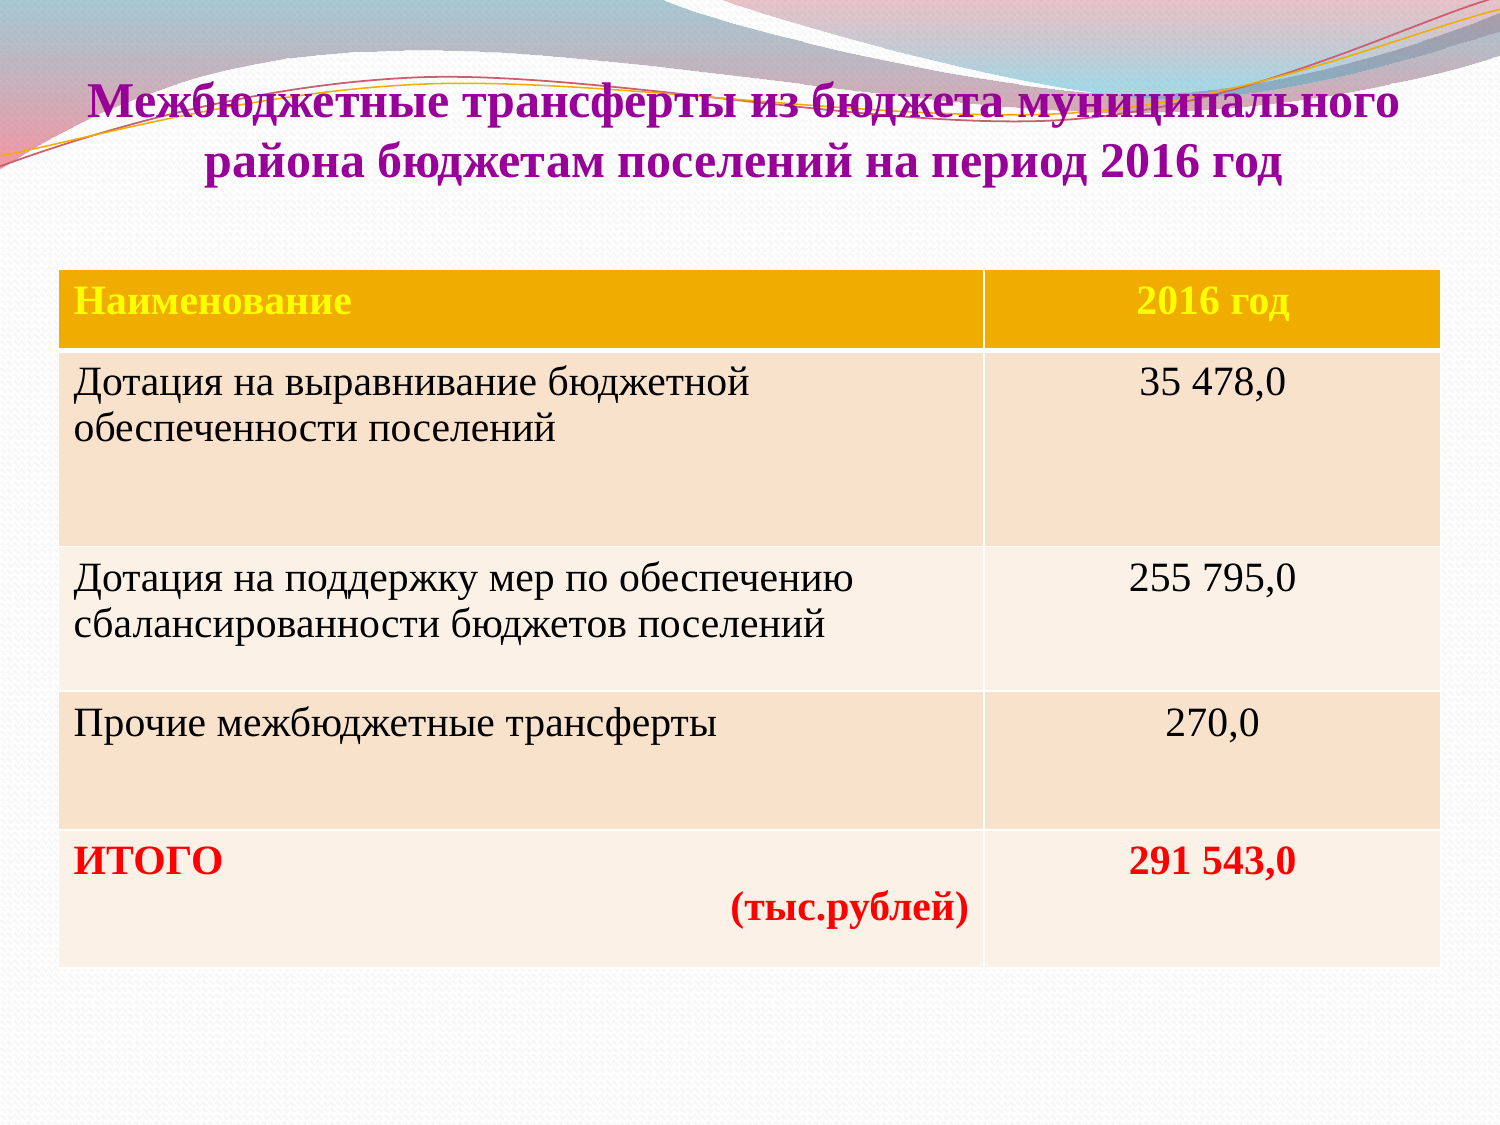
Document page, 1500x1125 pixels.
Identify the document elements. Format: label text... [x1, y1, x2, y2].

table_cell 270,0 [985, 692, 1440, 829]
table_cell 291 543,0 [985, 831, 1440, 967]
table_cell Прочие межбюджетные трансферты [59, 692, 983, 829]
table_cell 255 795,0 [985, 547, 1440, 690]
table_cell ИТОГО (тыс.рублей) [59, 831, 983, 967]
table_cell Дотация на выравнивание бюджетной обеспеченности поселений [59, 353, 983, 546]
title Межбюджетные трансферты из бюджета муниципального района бюджетам поселений на период 2016 год [35, 35, 1454, 188]
table_cell Дотация на поддержку мер по обеспечению сбалансированности бюджетов поселений [59, 547, 983, 690]
table_header 2016 год [985, 270, 1440, 348]
table_cell 35 478,0 [985, 353, 1440, 546]
table_header Наименование [59, 270, 983, 348]
